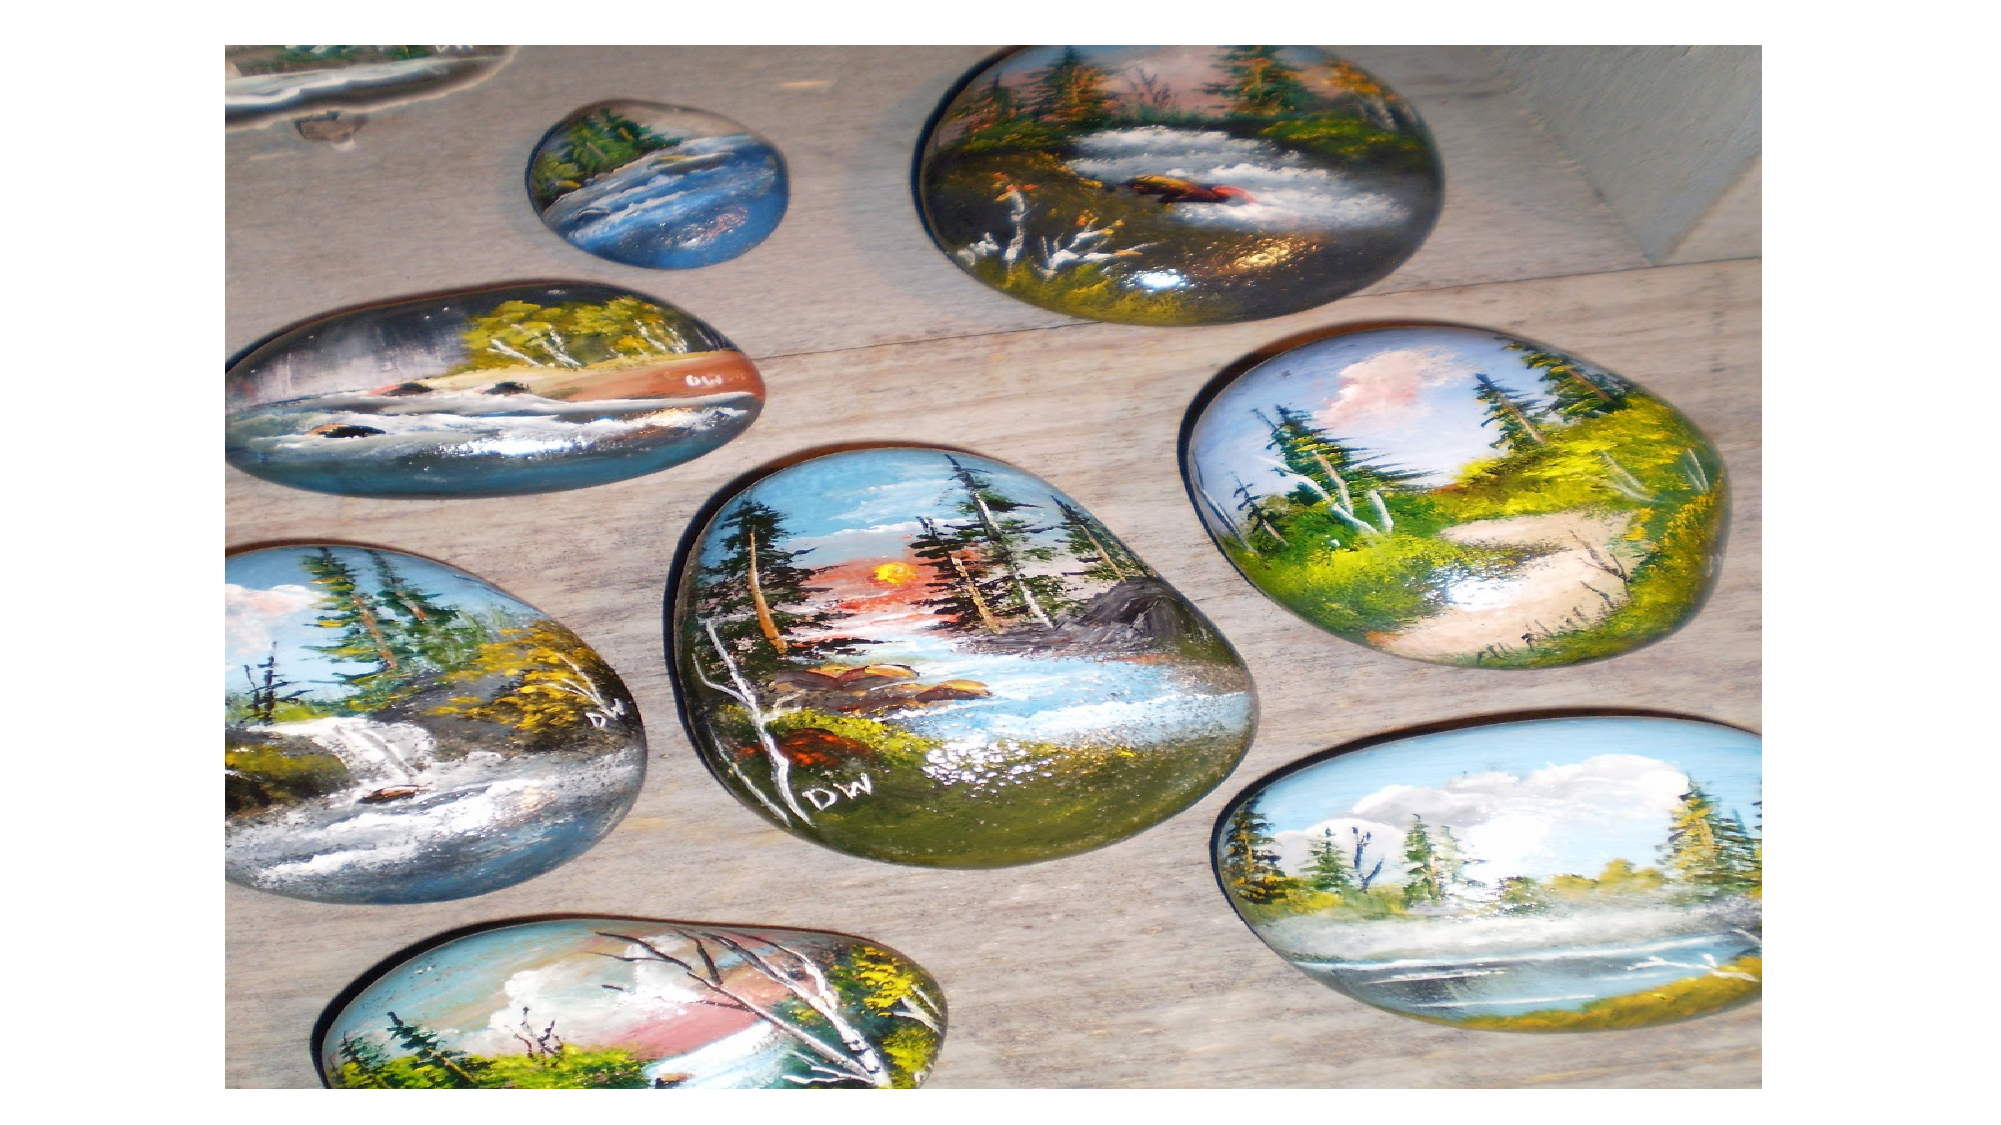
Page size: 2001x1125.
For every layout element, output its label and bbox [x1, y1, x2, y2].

picture [224, 45, 1762, 1089]
